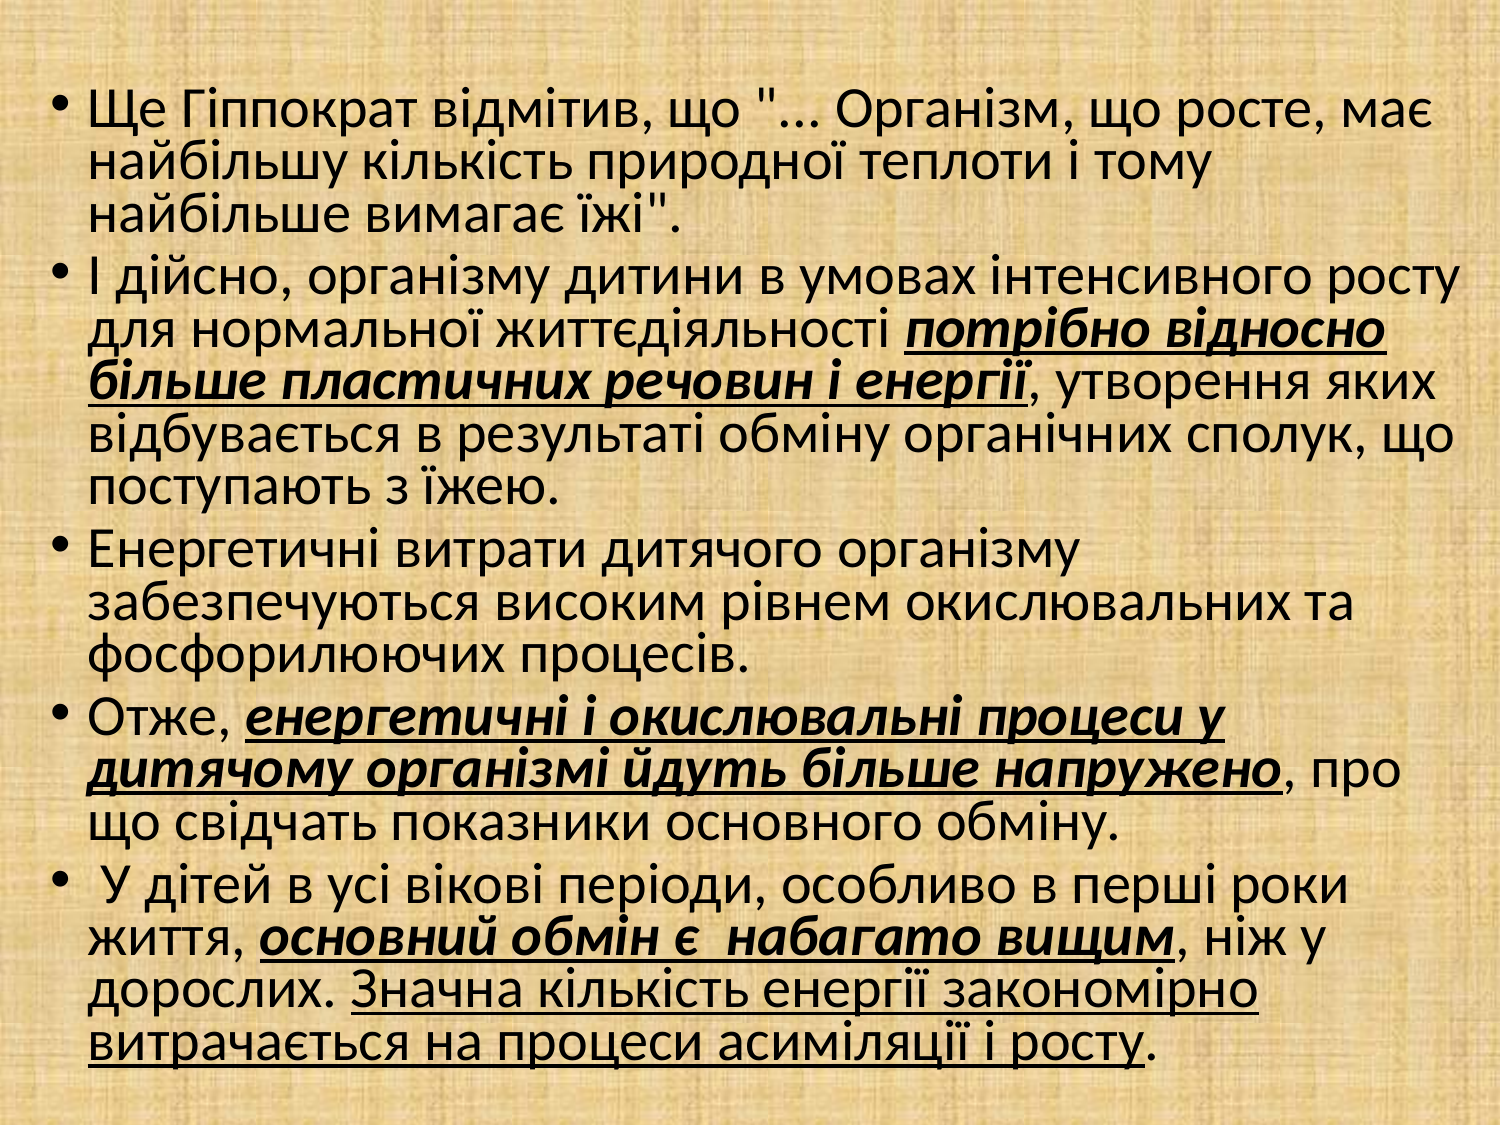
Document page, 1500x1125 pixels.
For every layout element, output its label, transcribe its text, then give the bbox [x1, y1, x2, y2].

picture [0, 0, 1500, 1125]
list Ще Гіппократ відмітив, що "... Організм, що росте, має найбільшу кількість природної теплоти і тому найбільше вимагає їжі". І дійсно, організму дитини в умовах інтенсивного росту для нормальної життєдіяльності потрібно відносно більше пластичних речовин і енергії, утворення яких відбувається в результаті обміну органічних сполук, що поступають з їжею. Енергетичні витрати дитячого організму забезпечуються високим рівнем окислювальних та фосфорилюючих процесів. Отже, енергетичні і окислювальні процеси у дитячому організмі йдуть більше напружено, про що свідчать показники основного обміну. У дітей в усі вікові періоди, особливо в перші роки життя, основний обмін є набагато вищим, ніж у дорослих. Значна кількість енергії закономірно витрачається на процеси асиміляції і росту. [34, 77, 1500, 1079]
